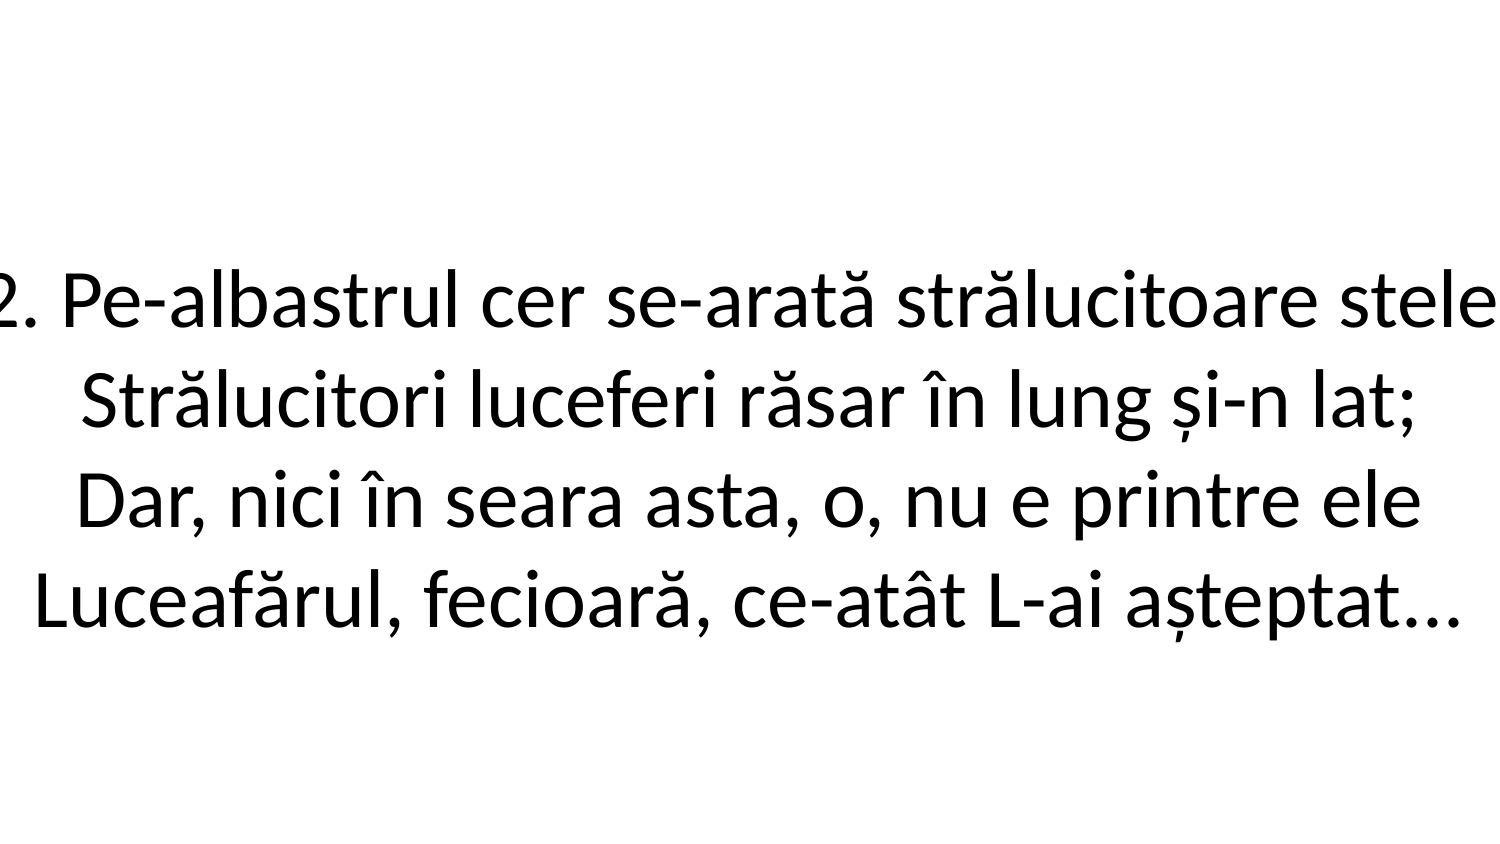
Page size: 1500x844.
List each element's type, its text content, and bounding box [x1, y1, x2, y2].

text_box 2. Pe-albastrul cer se-arată strălucitoare stele, Strălucitori luceferi răsar în lung și-n lat; Dar, nici în seara asta, o, nu e printre ele Luceafărul, fecioară, ce-atât L-ai așteptat... [0, 192, 1500, 652]
